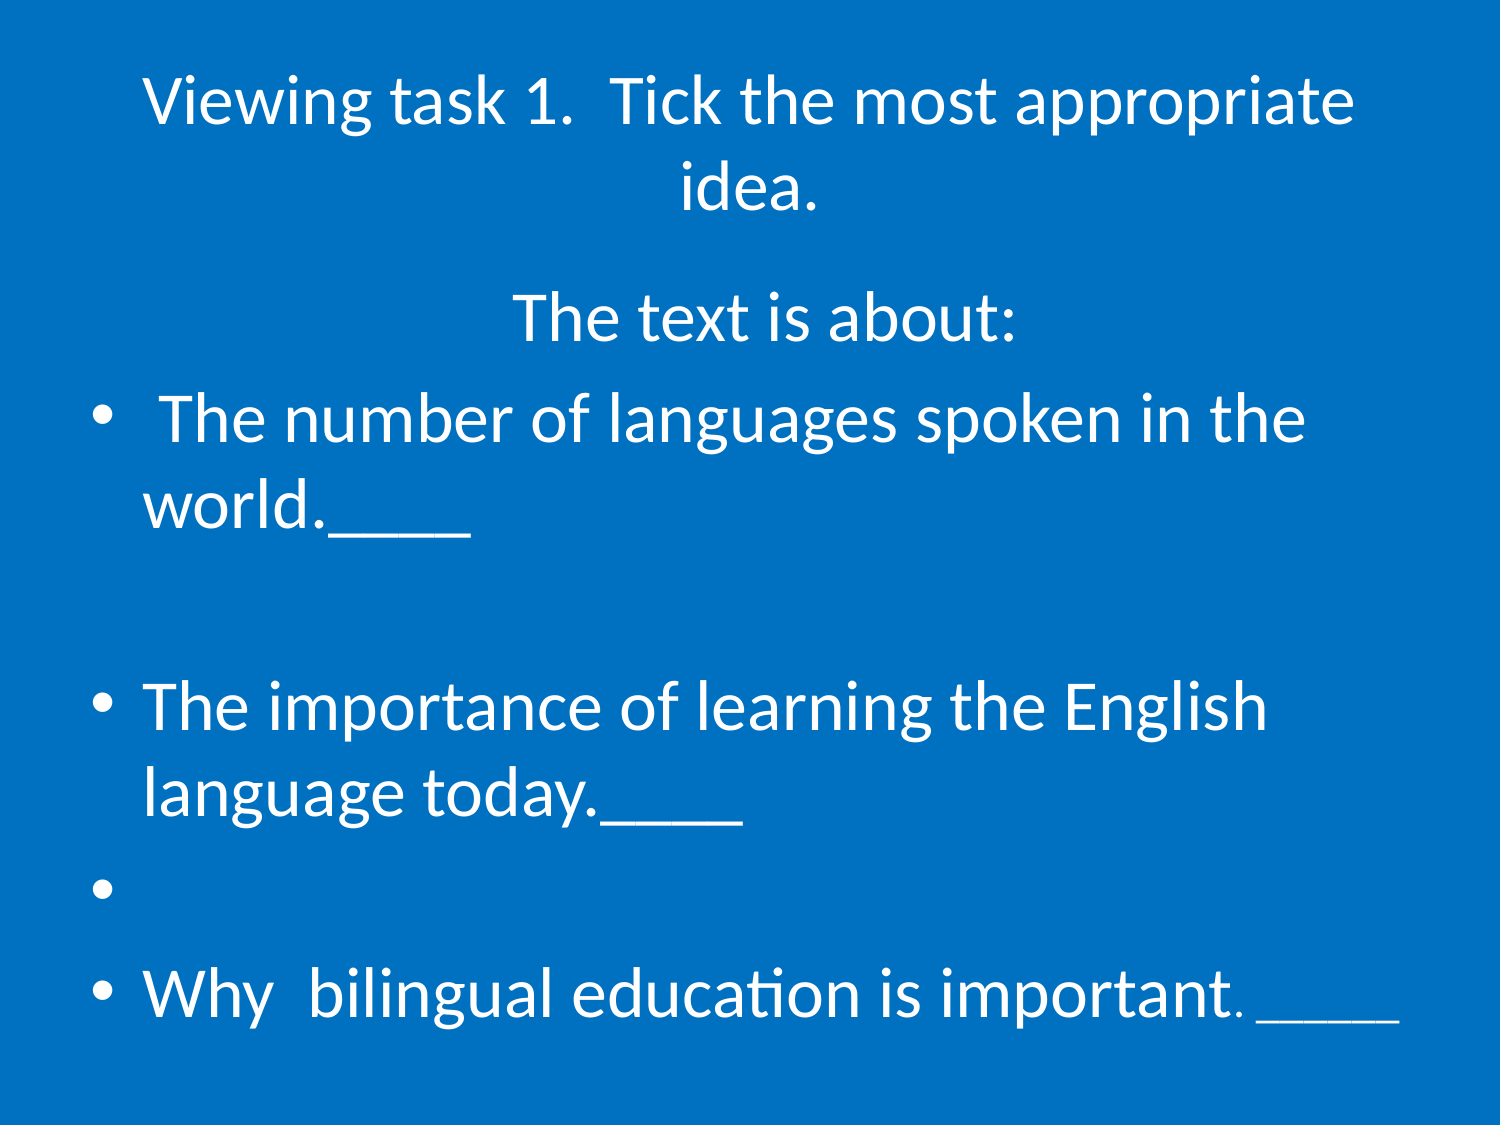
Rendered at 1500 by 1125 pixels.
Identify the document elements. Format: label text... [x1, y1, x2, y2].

title Viewing task 1. Tick the most appropriate idea. [75, 45, 1425, 233]
list The text is about: The number of languages spoken in the world.____ The importance of learning the English language today.____ Why bilingual education is important. ______ [75, 262, 1425, 1088]
